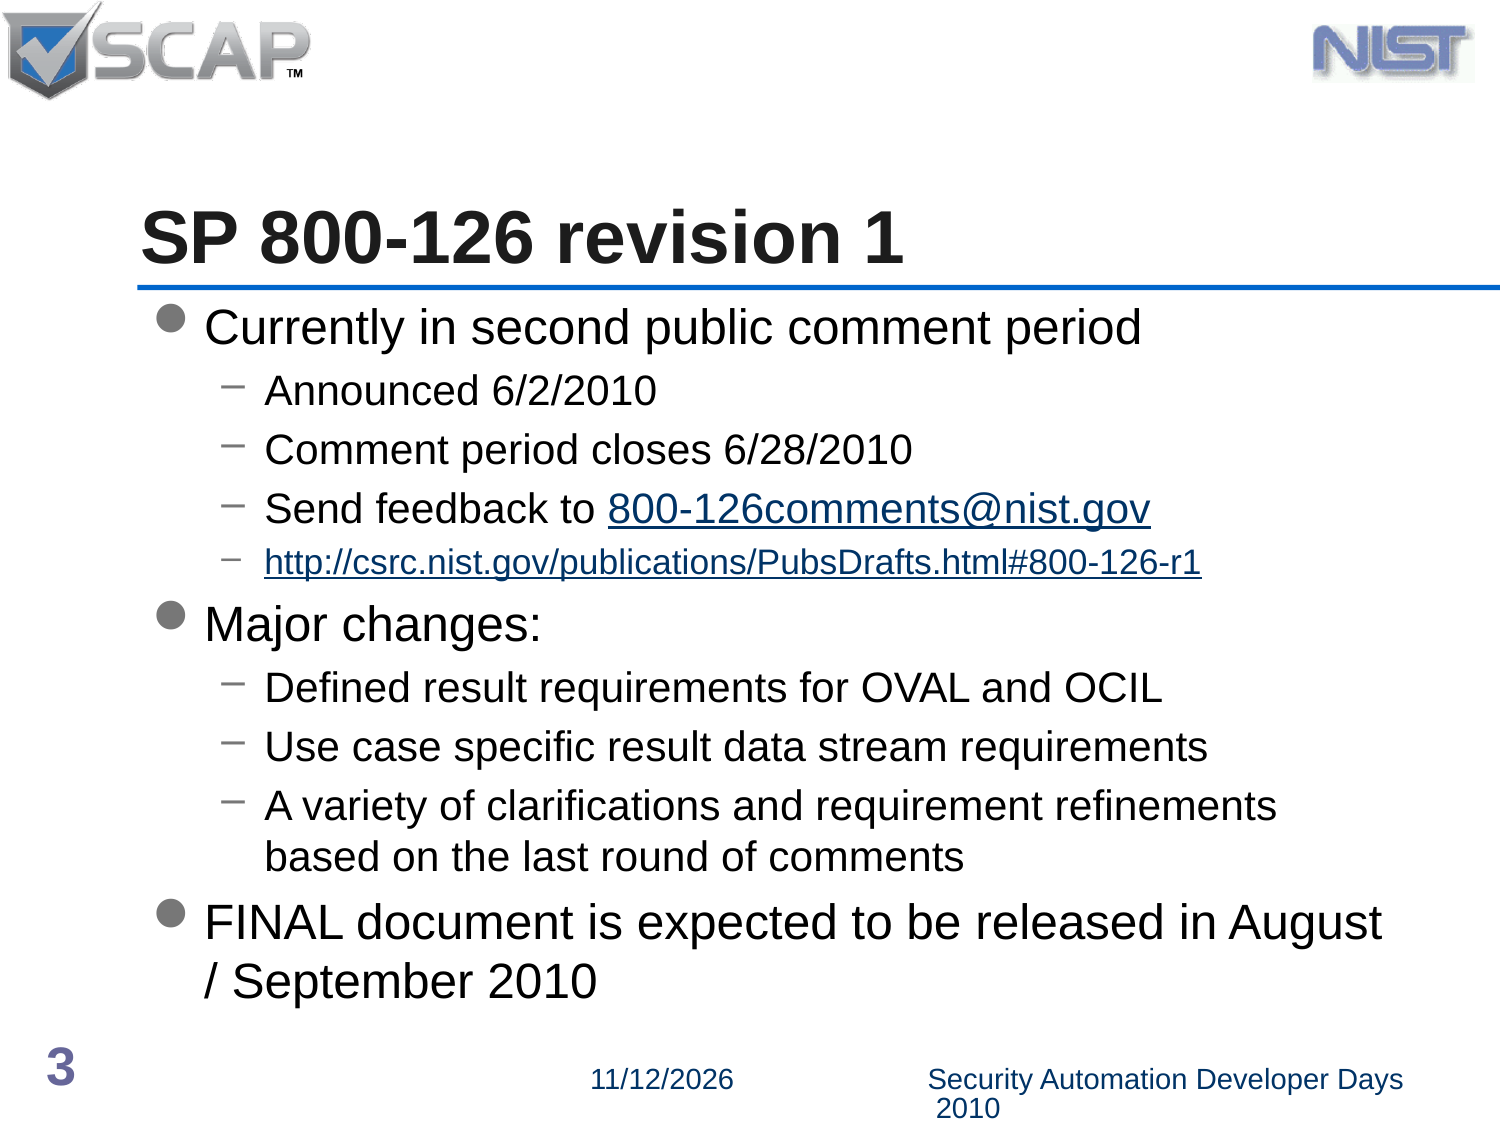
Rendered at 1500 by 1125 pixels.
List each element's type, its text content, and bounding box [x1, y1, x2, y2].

picture [1312, 24, 1475, 83]
picture [0, 0, 313, 103]
list Currently in second public comment period Announced 6/2/2010 Comment period closes 6/28/2010 Send feedback to 800-126comments@nist.gov http://csrc.nist.gov/publications/PubsDrafts.html#800-126-r1 Major changes: Defined result requirements for OVAL and OCIL Use case specific result data stream requirements A variety of clarifications and requirement refinements based on the last round of comments FINAL document is expected to be released in August / September 2010 [137, 287, 1400, 1026]
footer Security Automation Developer Days 2010 [912, 1024, 1426, 1104]
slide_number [399, 1024, 750, 1104]
title SP 800-126 revision 1 [124, 99, 1426, 288]
slide_number 3 [13, 1023, 111, 1105]
